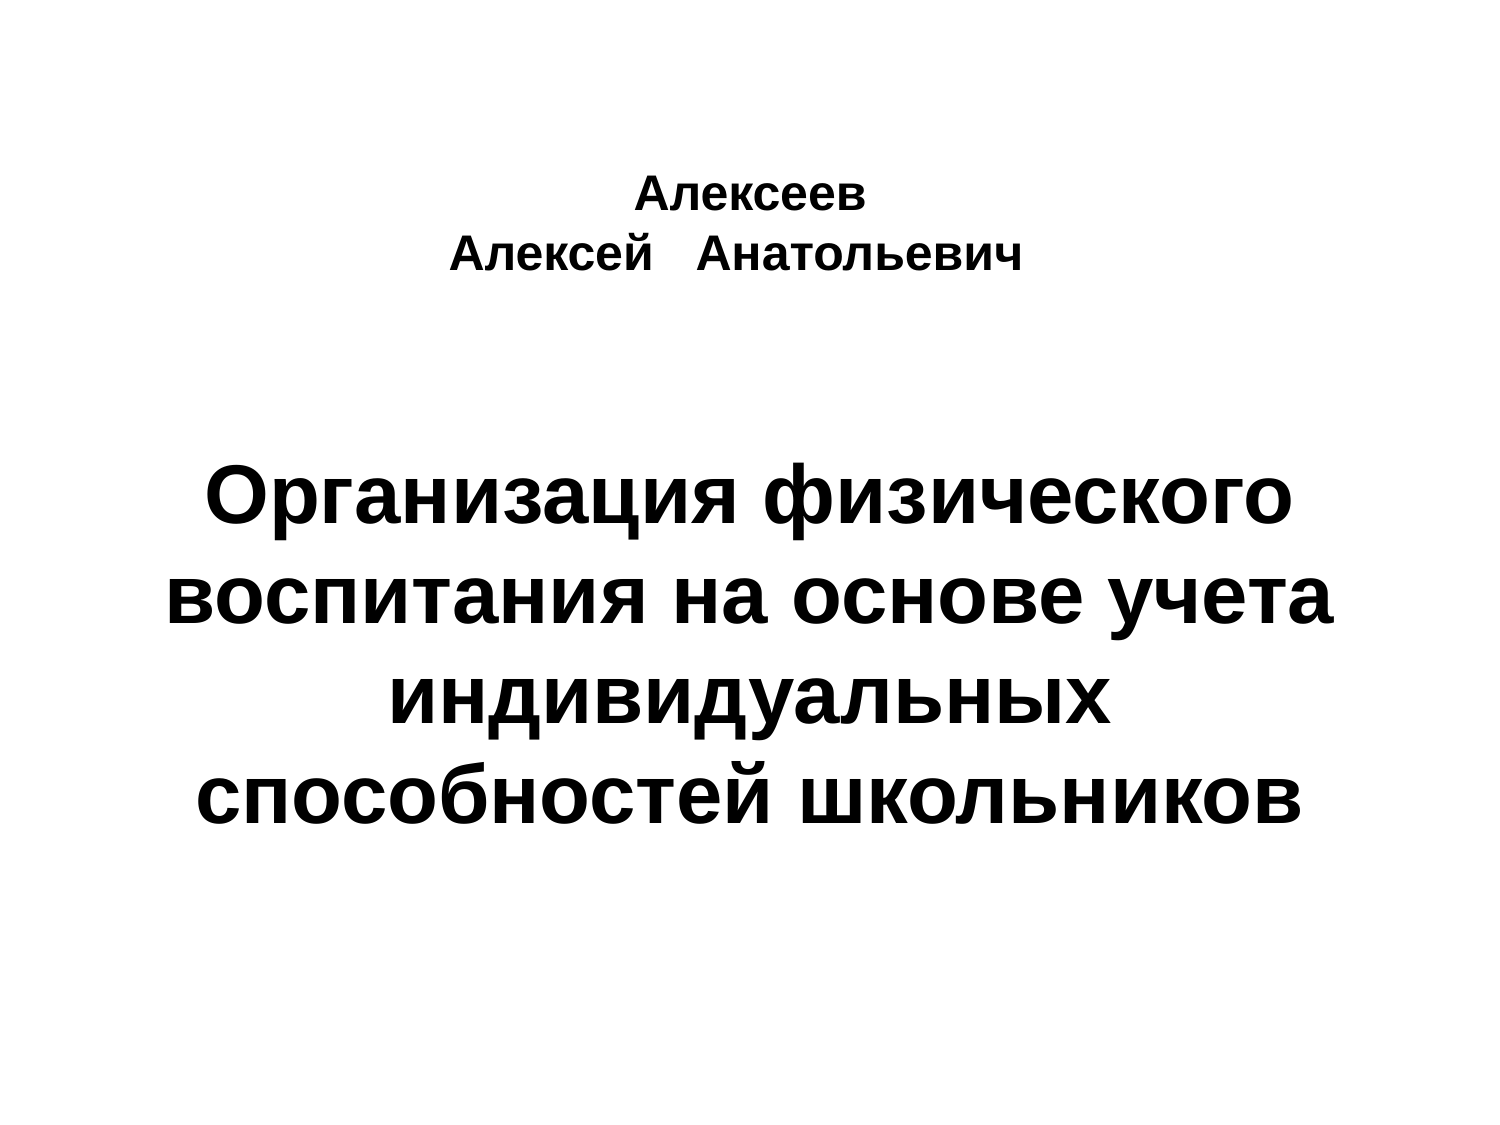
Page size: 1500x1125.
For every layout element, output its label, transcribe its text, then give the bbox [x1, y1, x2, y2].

title Алексеев Алексей Анатольевич Организация физического воспитания на основе учета индивидуальных способностей школьников [112, 74, 1388, 1026]
